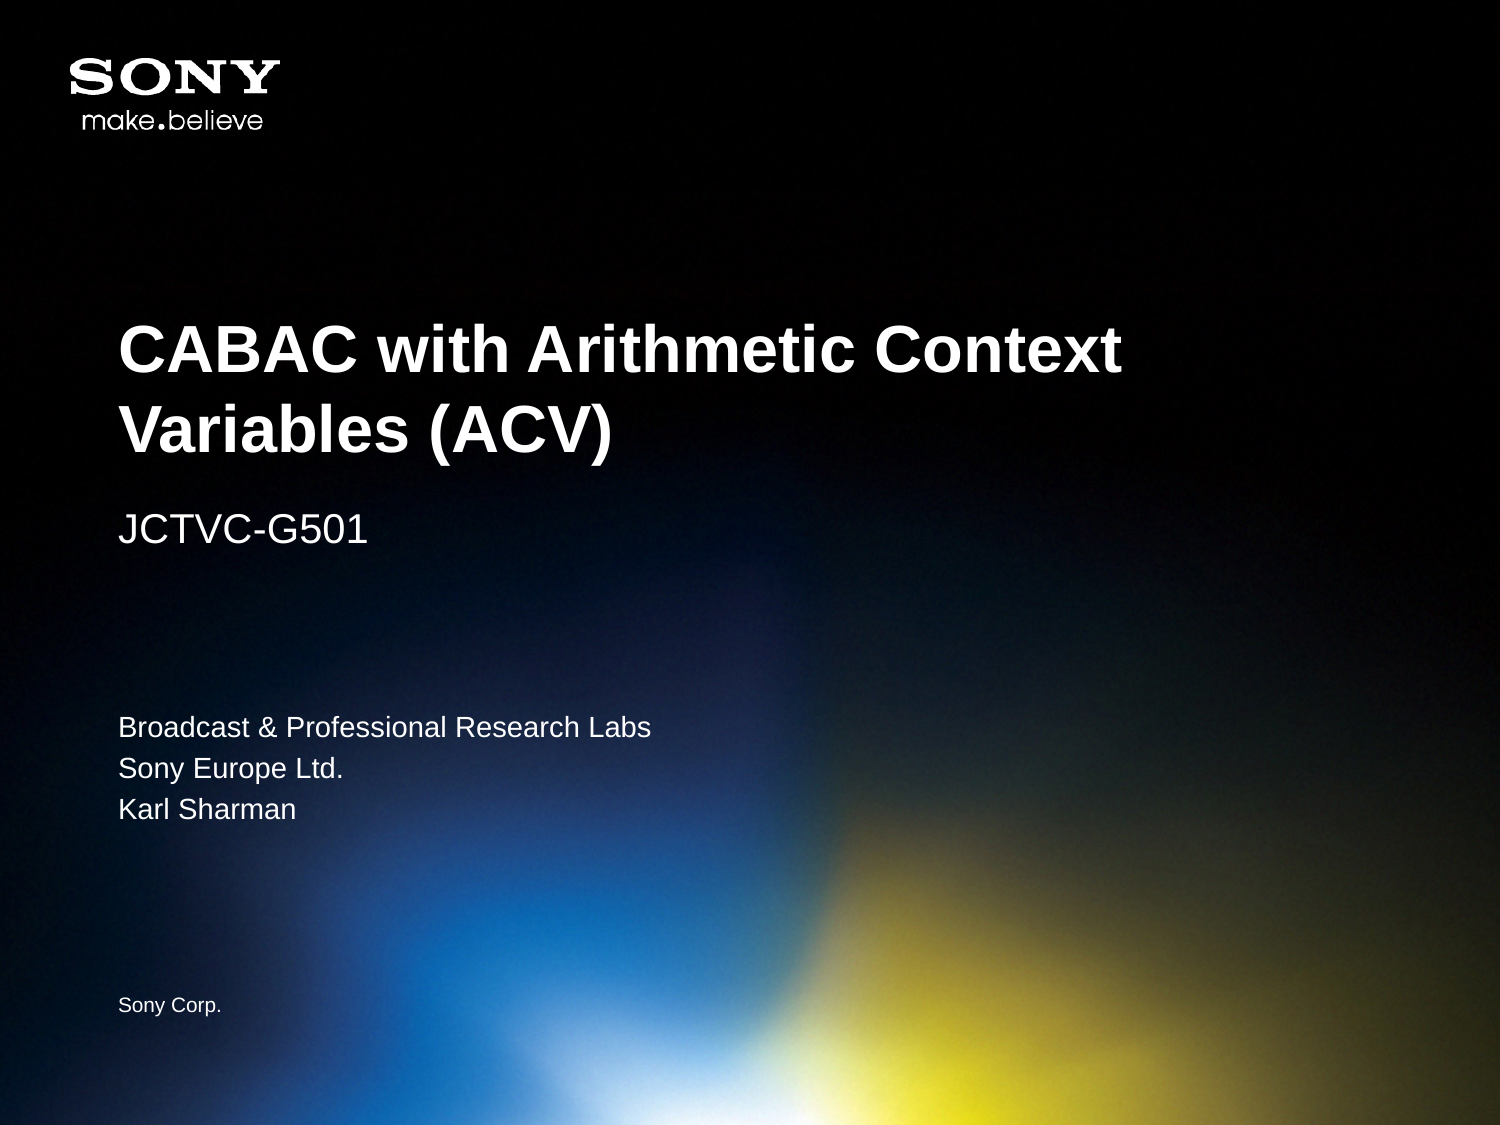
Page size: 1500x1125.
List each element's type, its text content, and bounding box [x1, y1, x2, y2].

picture [0, 0, 1500, 1125]
list Broadcast & Professional Research Labs Sony Europe Ltd. Karl Sharman [118, 708, 1382, 868]
subtitle JCTVC-G501 [118, 501, 1382, 573]
title CABAC with Arithmetic Context Variables (ACV) [118, 314, 1382, 467]
list Sony Corp. [118, 992, 1382, 1052]
